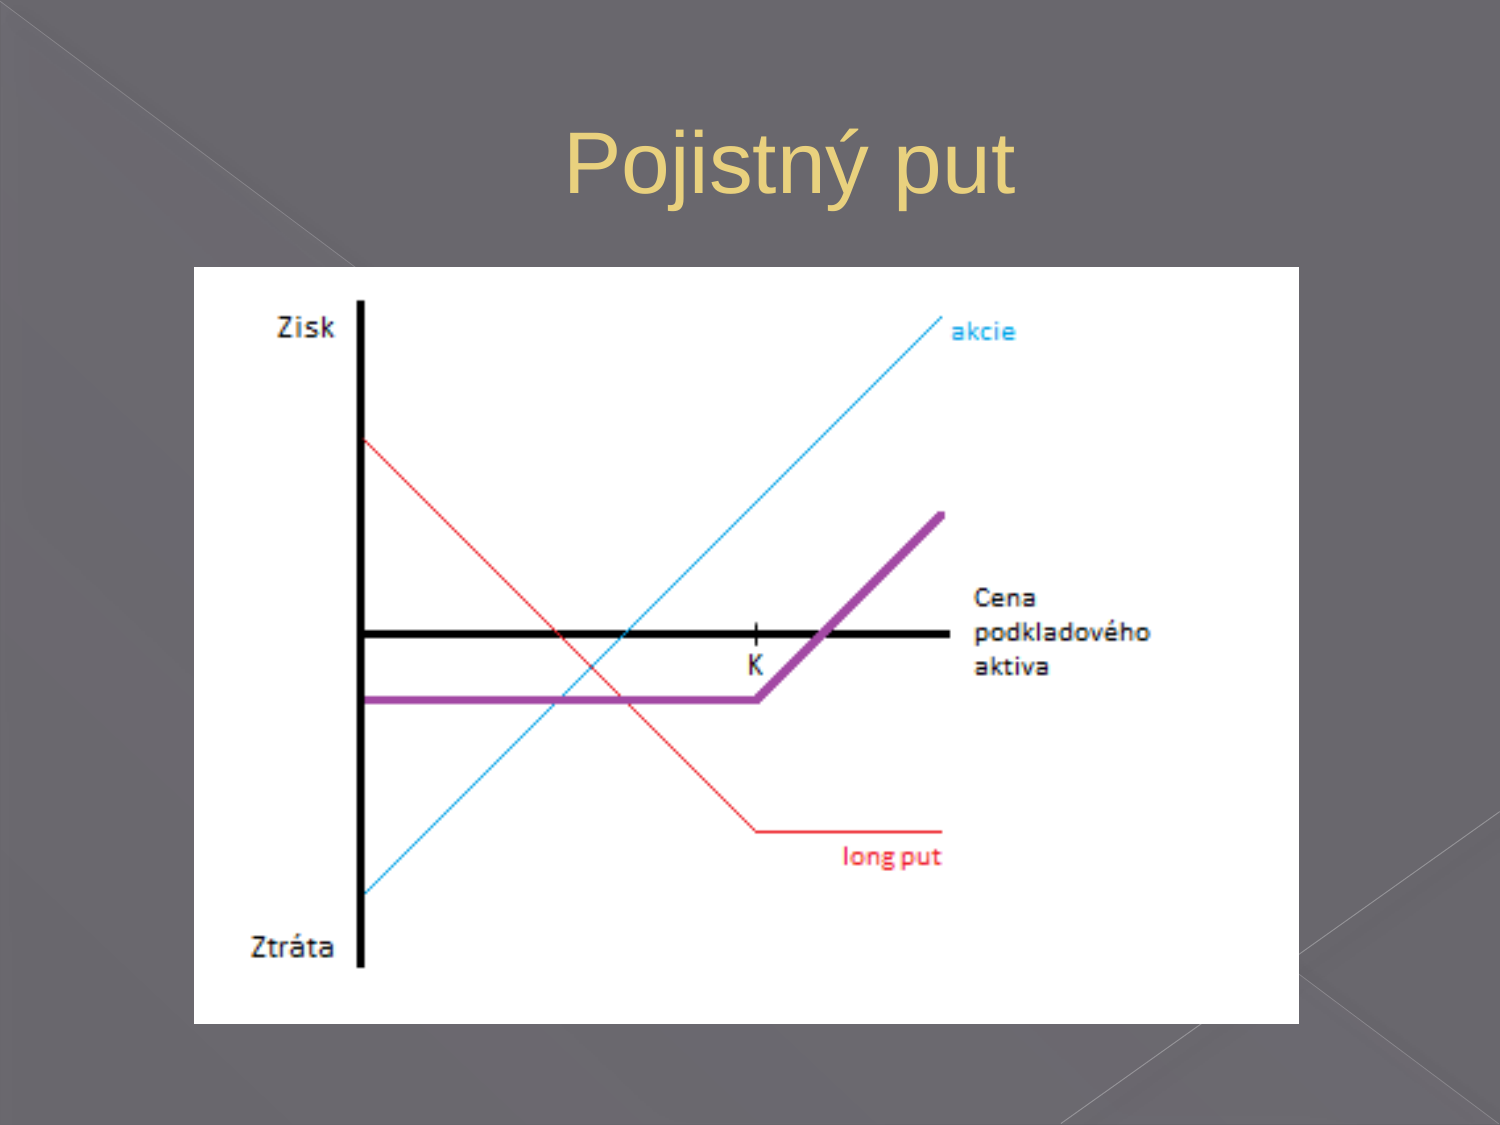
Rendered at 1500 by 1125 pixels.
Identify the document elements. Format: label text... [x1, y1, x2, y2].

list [194, 266, 1299, 1024]
title Pojistný put [75, 43, 1425, 274]
